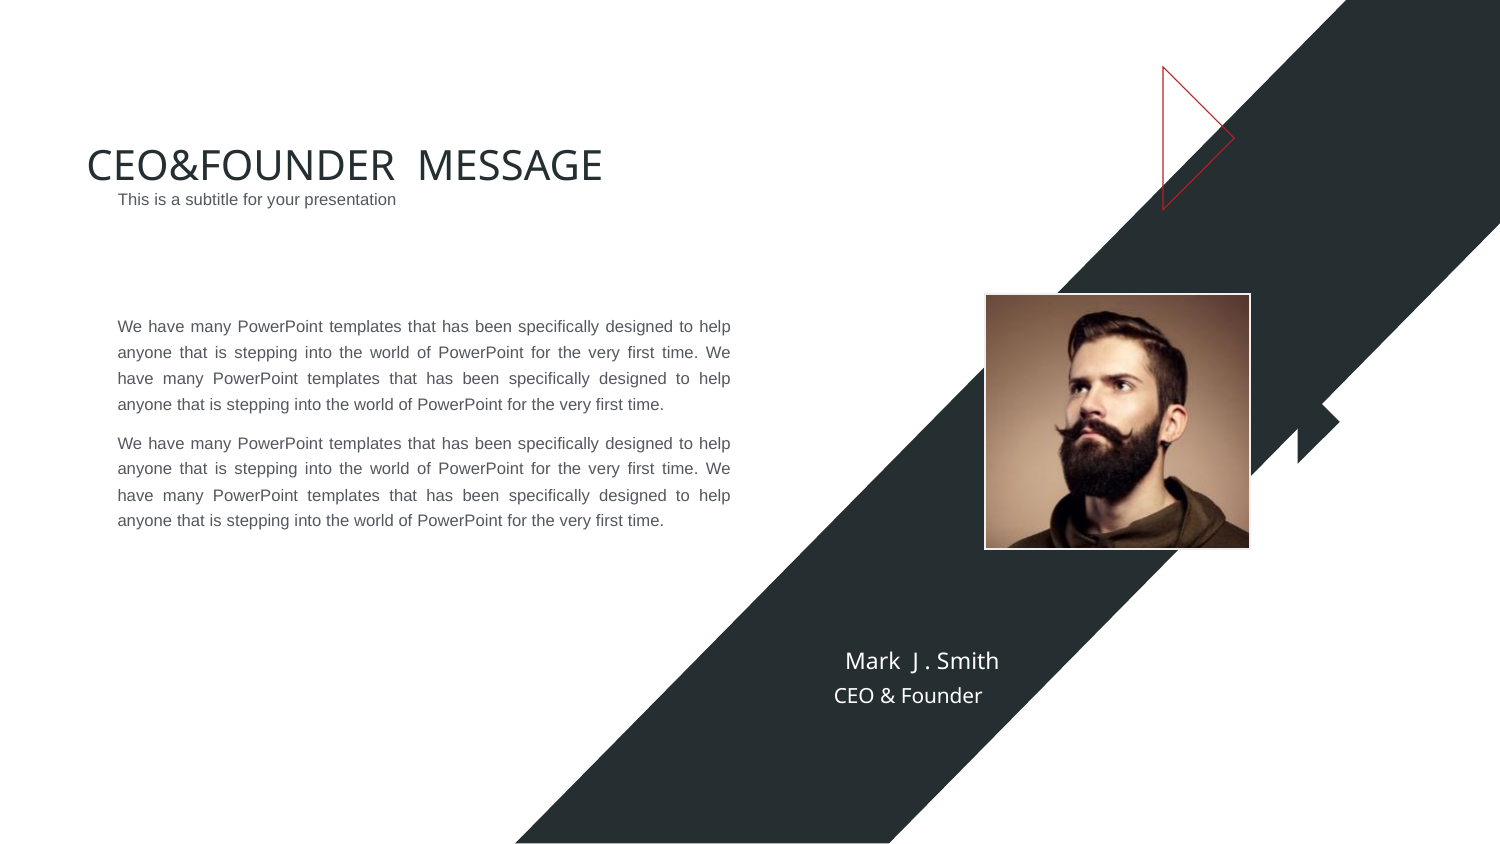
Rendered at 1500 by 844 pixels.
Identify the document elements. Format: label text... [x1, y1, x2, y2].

text_box We have many PowerPoint templates that has been specifically designed to help anyone that is stepping into the world of PowerPoint for the very first time. We have many PowerPoint templates that has been specifically designed to help anyone that is stepping into the world of PowerPoint for the very first time. We have many PowerPoint templates that has been specifically designed to help anyone that is stepping into the world of PowerPoint for the very first time. We have many PowerPoint templates that has been specifically designed to help anyone that is stepping into the world of PowerPoint for the very first time. [117, 310, 732, 531]
text_box Mark J . Smith [845, 646, 1000, 674]
text_box [1055, 0, 1500, 478]
text_box [984, 293, 1251, 550]
text_box CEO&FOUNDER MESSAGE [86, 139, 604, 190]
text_box This is a subtitle for your presentation [117, 190, 414, 210]
text_box [1297, 379, 1340, 464]
text_box [513, 366, 1180, 844]
text_box [1162, 66, 1235, 210]
text_box CEO & Founder [833, 682, 983, 708]
